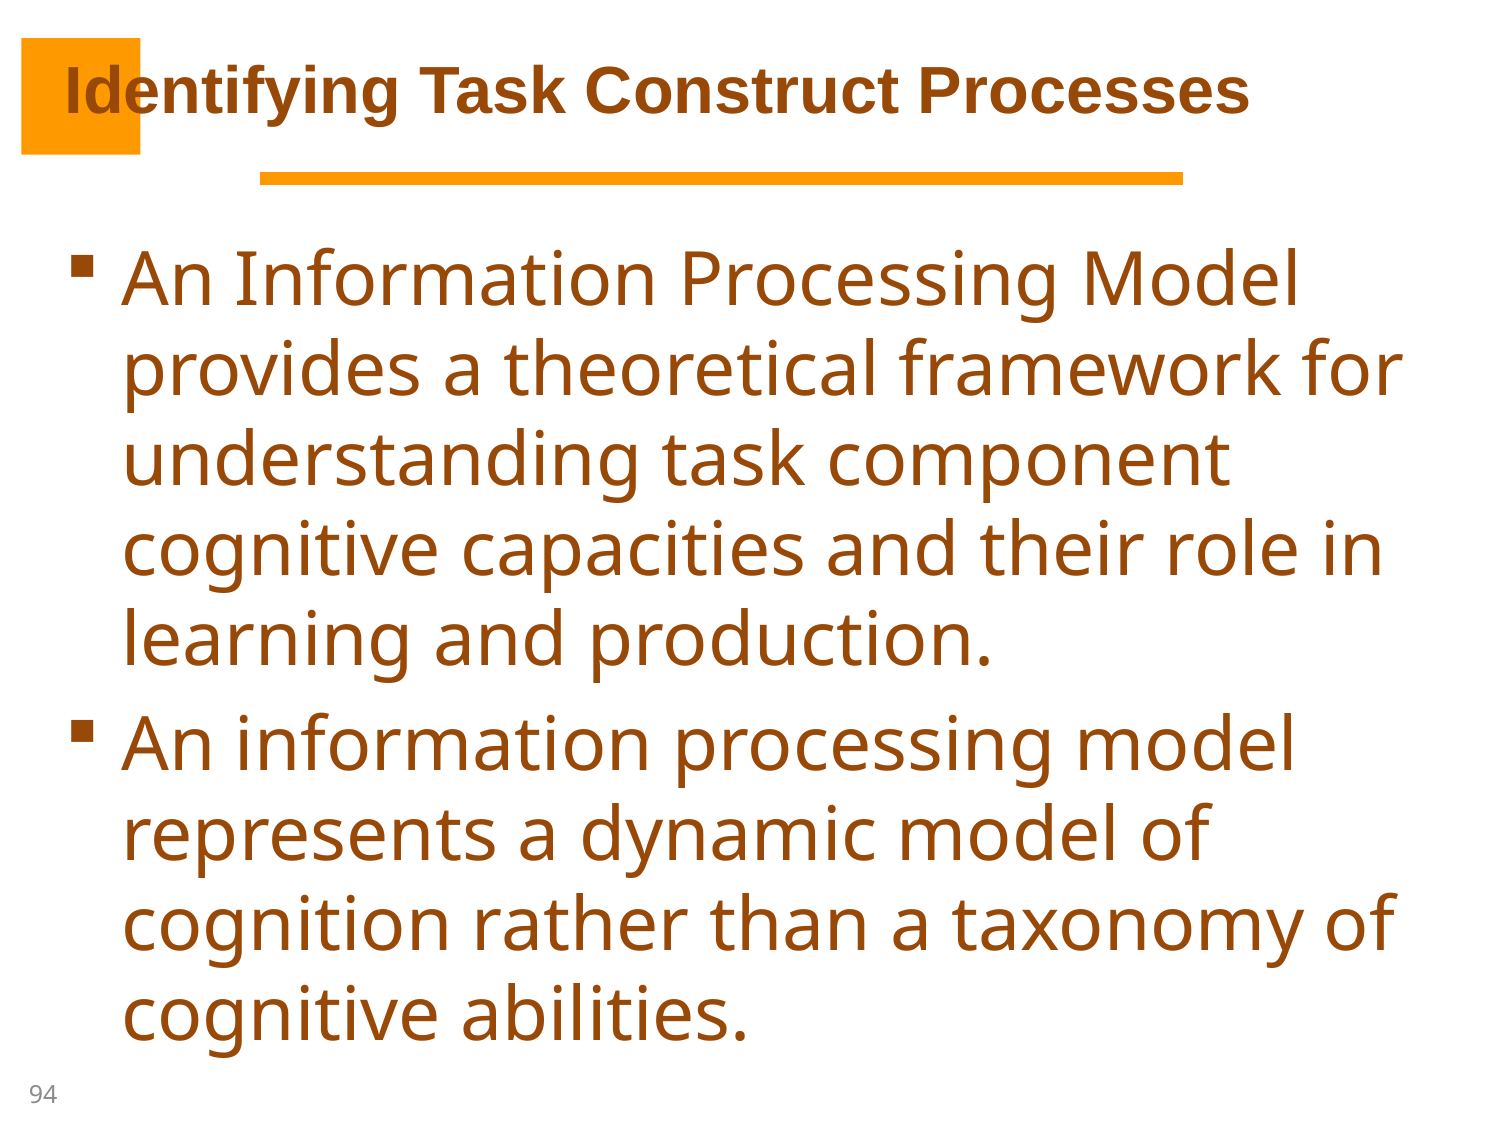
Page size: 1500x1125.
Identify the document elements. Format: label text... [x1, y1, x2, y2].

slide_number 94 [14, 1066, 713, 1125]
list An Information Processing Model provides a theoretical framework for understanding task component cognitive capacities and their role in learning and production. An information processing model represents a dynamic model of cognition rather than a taxonomy of cognitive abilities. [49, 222, 1467, 1064]
text_box [19, 36, 142, 157]
text_box Identifying Task Construct Processes [50, 18, 1330, 155]
